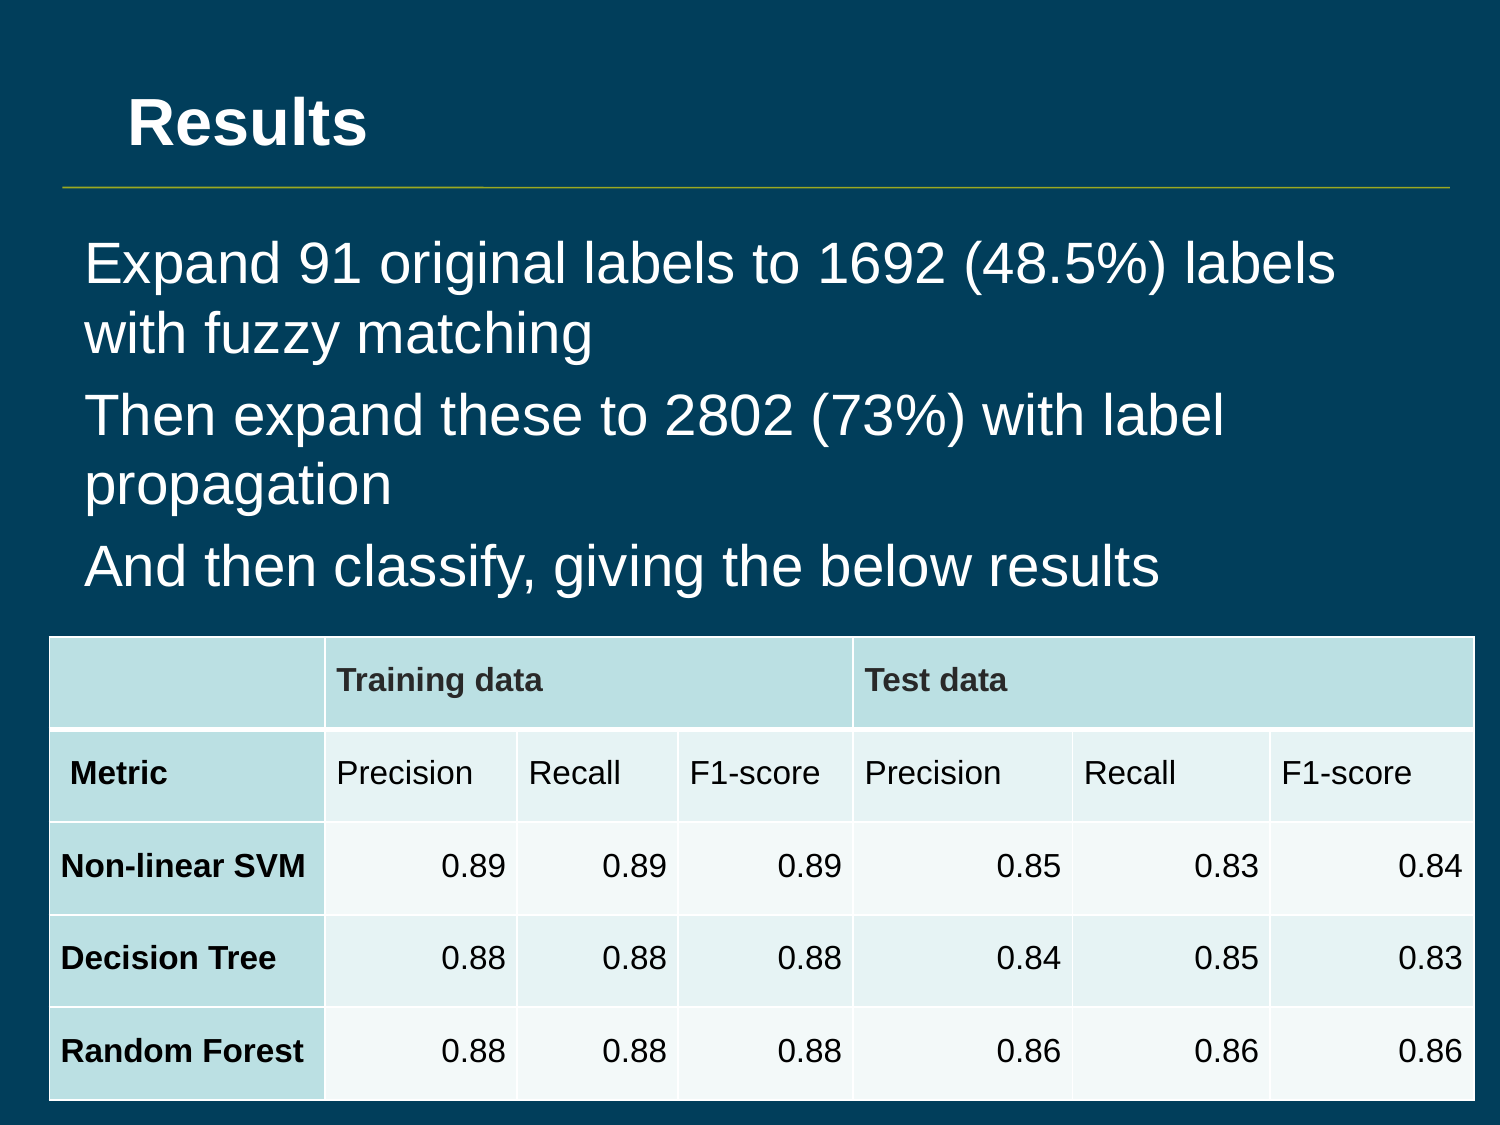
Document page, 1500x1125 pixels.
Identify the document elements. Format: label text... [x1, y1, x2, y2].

table_cell 0.88 [679, 916, 852, 1006]
table_cell F1-score [679, 732, 852, 821]
table_cell Precision [326, 732, 516, 821]
table_cell Precision [854, 732, 1072, 821]
table_header [50, 638, 324, 727]
table_cell 0.88 [518, 1008, 677, 1099]
table_cell 0.83 [1073, 823, 1269, 914]
table_cell 0.85 [1073, 916, 1269, 1006]
table_header Training data [326, 638, 852, 727]
table_cell 0.89 [679, 823, 852, 914]
table_cell 0.83 [1271, 916, 1473, 1006]
table_cell 0.88 [679, 1008, 852, 1099]
table_cell 0.89 [518, 823, 677, 914]
table_cell 0.89 [326, 823, 516, 914]
table_cell Random Forest [50, 1008, 324, 1099]
table_cell Non-linear SVM [50, 823, 324, 914]
table_cell 0.86 [854, 1008, 1072, 1099]
table_cell Decision Tree [50, 916, 324, 1006]
table_header Test data [854, 638, 1473, 727]
table_cell 0.84 [854, 916, 1072, 1006]
table_cell 0.88 [326, 1008, 516, 1099]
table_cell 0.85 [854, 823, 1072, 914]
table_cell Recall [1073, 732, 1269, 821]
table_cell 0.88 [326, 916, 516, 1006]
table_cell F1-score [1271, 732, 1473, 821]
table_cell 0.86 [1073, 1008, 1269, 1099]
table_cell 0.84 [1271, 823, 1473, 914]
table_cell 0.88 [518, 916, 677, 1006]
table_cell 0.86 [1271, 1008, 1473, 1099]
list Expand 91 original labels to 1692 (48.5%) labels with fuzzy matching Then expand these to 2802 (73%) with label propagation And then classify, giving the below results [69, 217, 1455, 636]
table_cell Metric [50, 732, 324, 821]
table_cell Recall [518, 732, 677, 821]
title Results [112, 24, 1388, 213]
